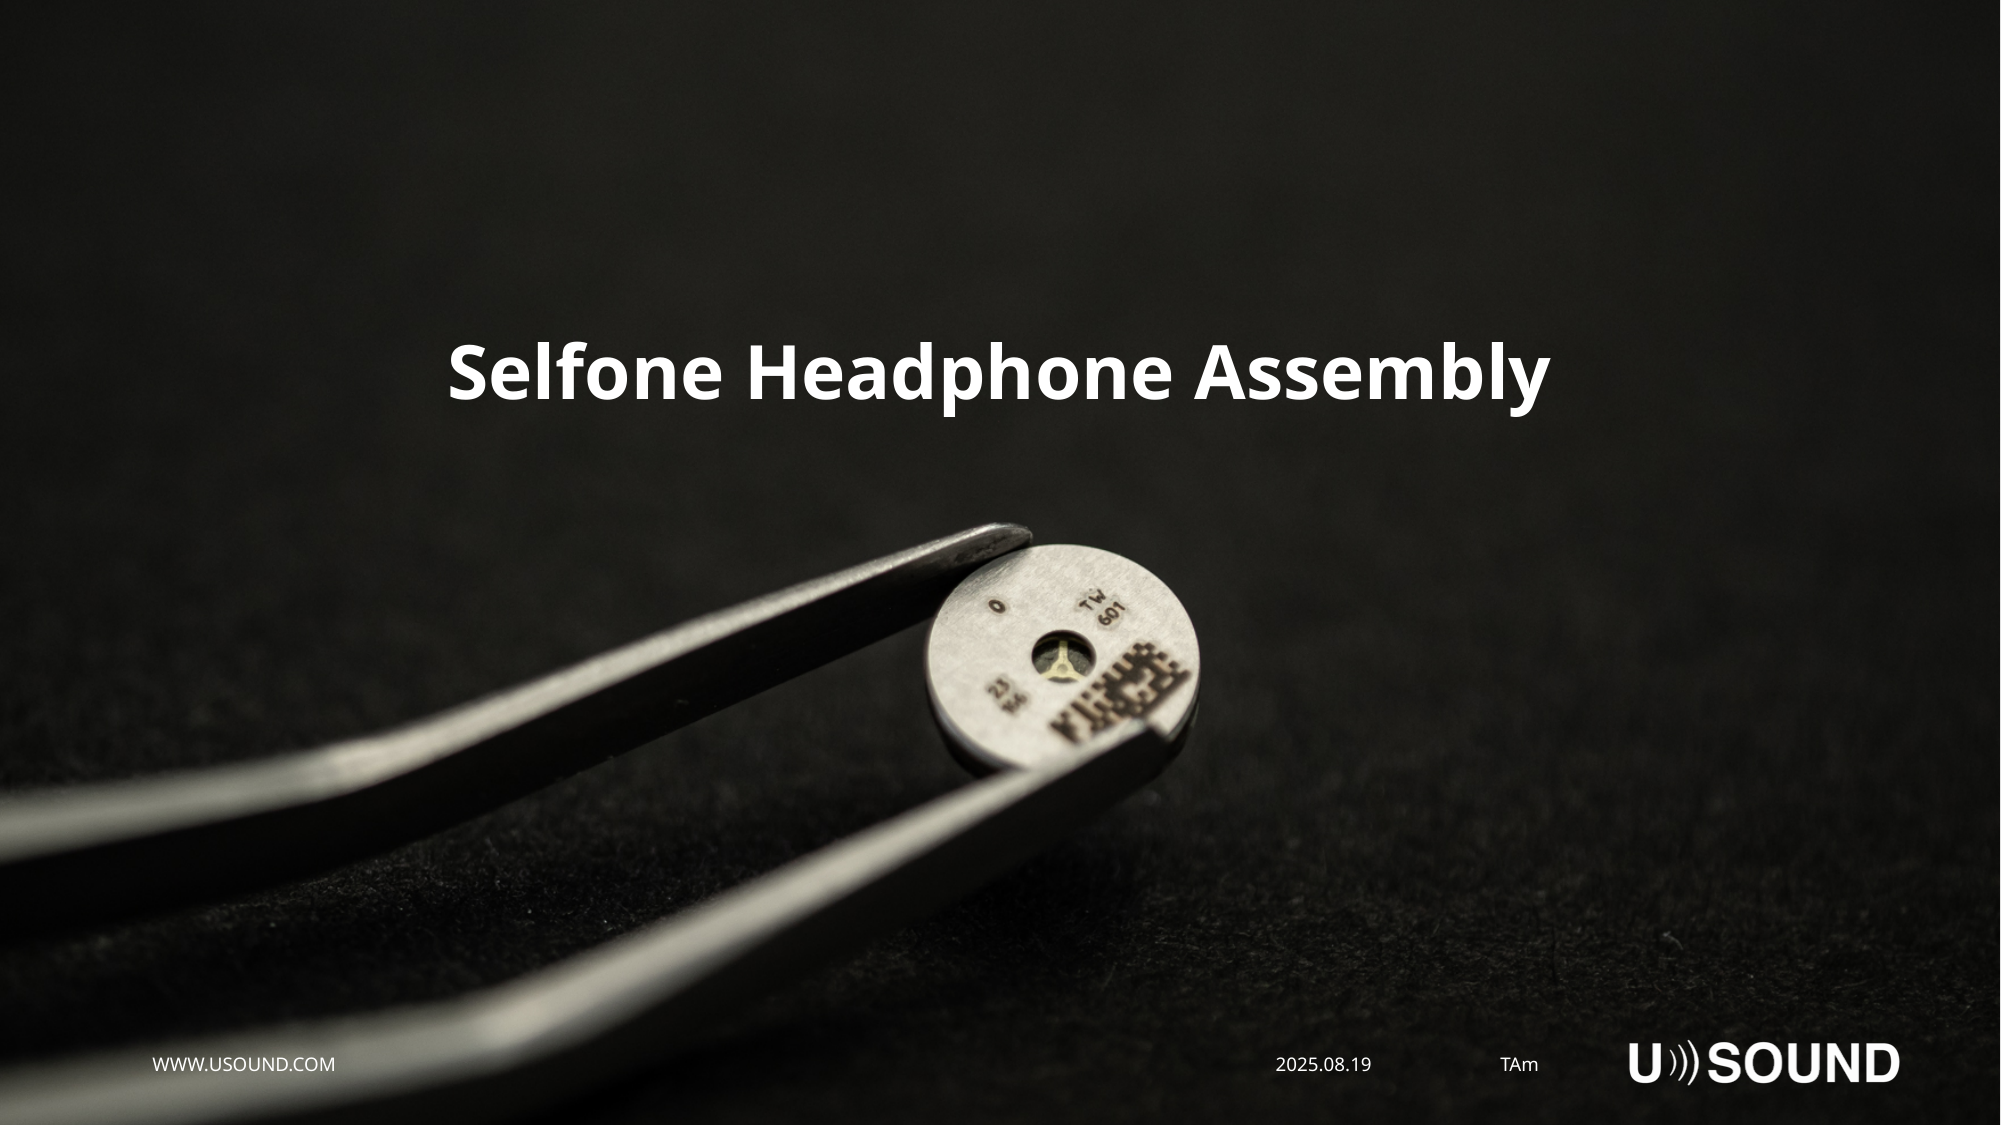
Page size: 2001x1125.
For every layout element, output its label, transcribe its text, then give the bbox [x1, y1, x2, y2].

title Selfone Headphone Assembly [137, 287, 1863, 465]
footer WWW.USOUND.COM [137, 1036, 747, 1096]
list 2025.08.19 [1223, 1035, 1424, 1096]
picture [0, 0, 2001, 1125]
list TAm [1442, 1035, 1598, 1096]
